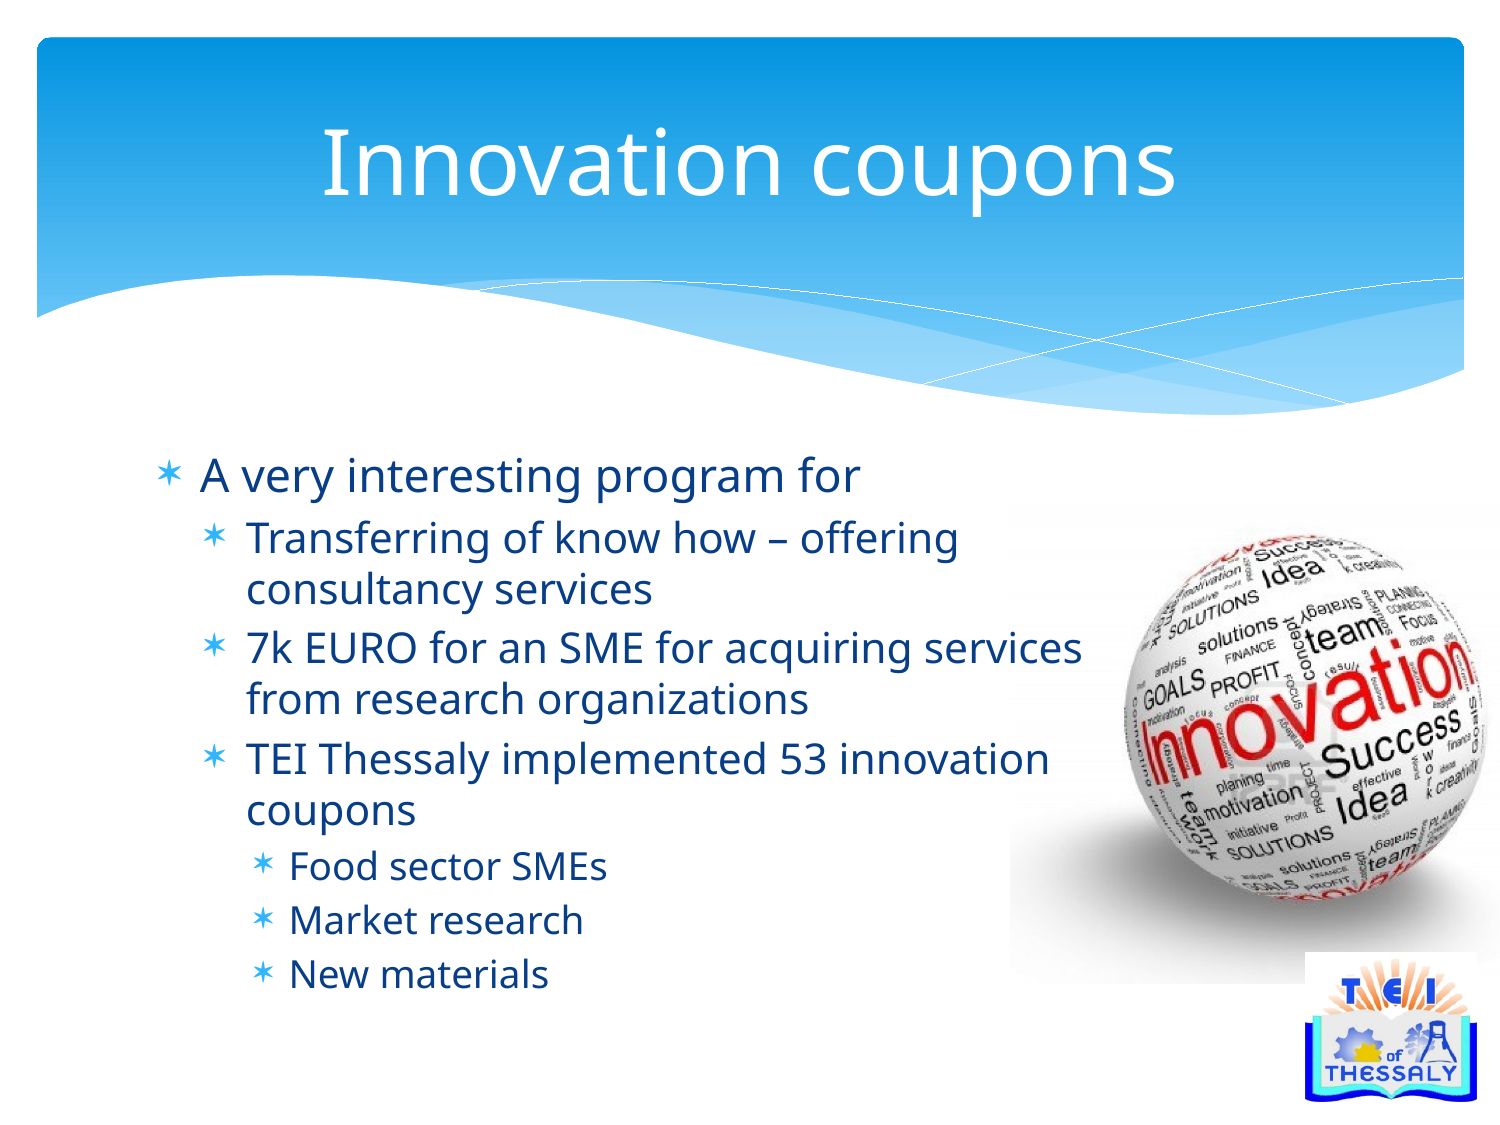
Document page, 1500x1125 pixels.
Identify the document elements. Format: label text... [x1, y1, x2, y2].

list A very interesting program for Transferring of know how – offering consultancy services 7k EURO for an SME for acquiring services from research organizations TEI Thessaly implemented 53 innovation coupons Food sector SMEs Market research New materials [143, 438, 1152, 1005]
picture [1009, 503, 1500, 1102]
title Innovation coupons [75, 55, 1425, 261]
